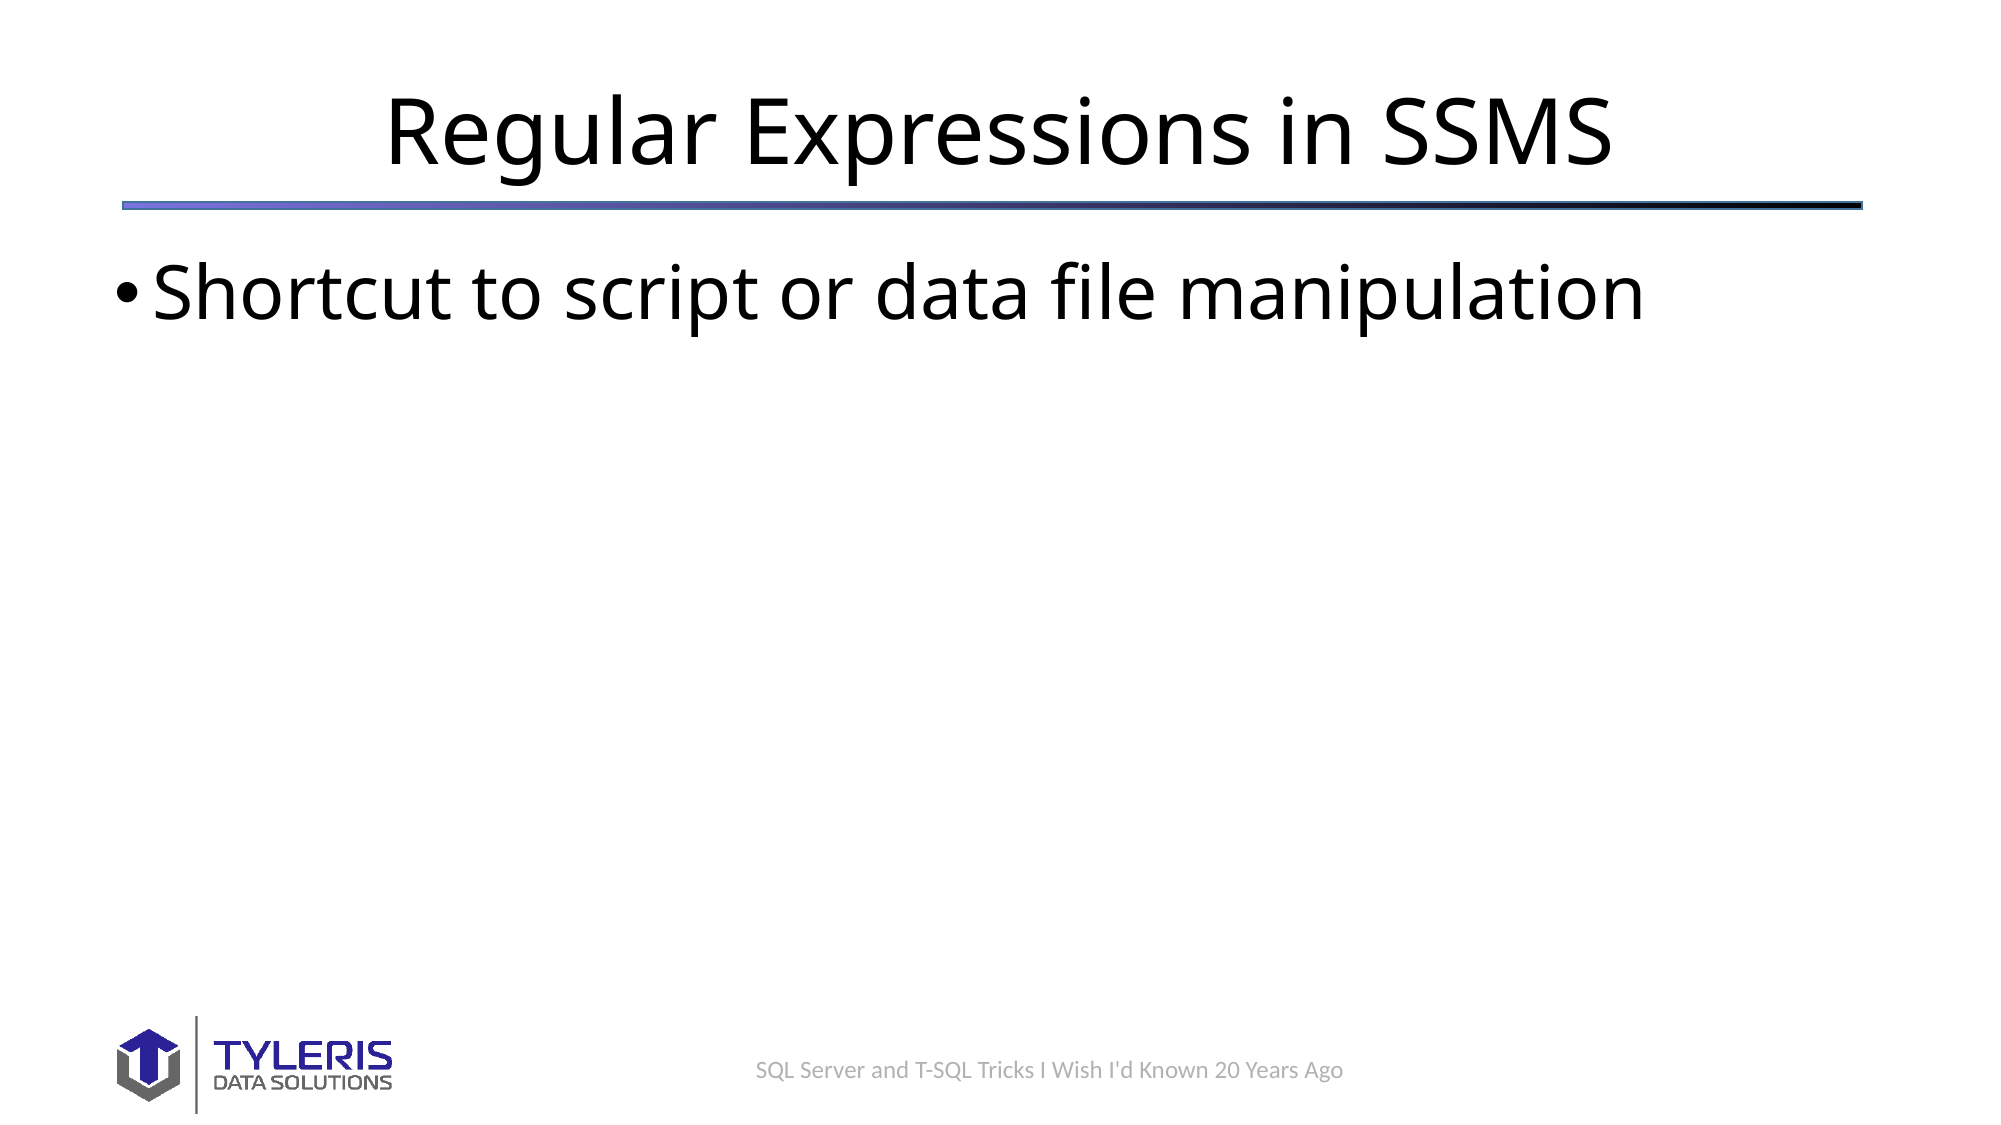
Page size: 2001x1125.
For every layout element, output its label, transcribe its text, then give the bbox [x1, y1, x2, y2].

picture [117, 1016, 392, 1114]
list Shortcut to script or data file manipulation [99, 247, 1863, 914]
text_box [122, 201, 1863, 210]
footer SQL Server and T-SQL Tricks I Wish I'd Known 20 Years Ago [599, 1039, 1502, 1099]
text_box Regular Expressions in SSMS [137, 59, 1863, 201]
